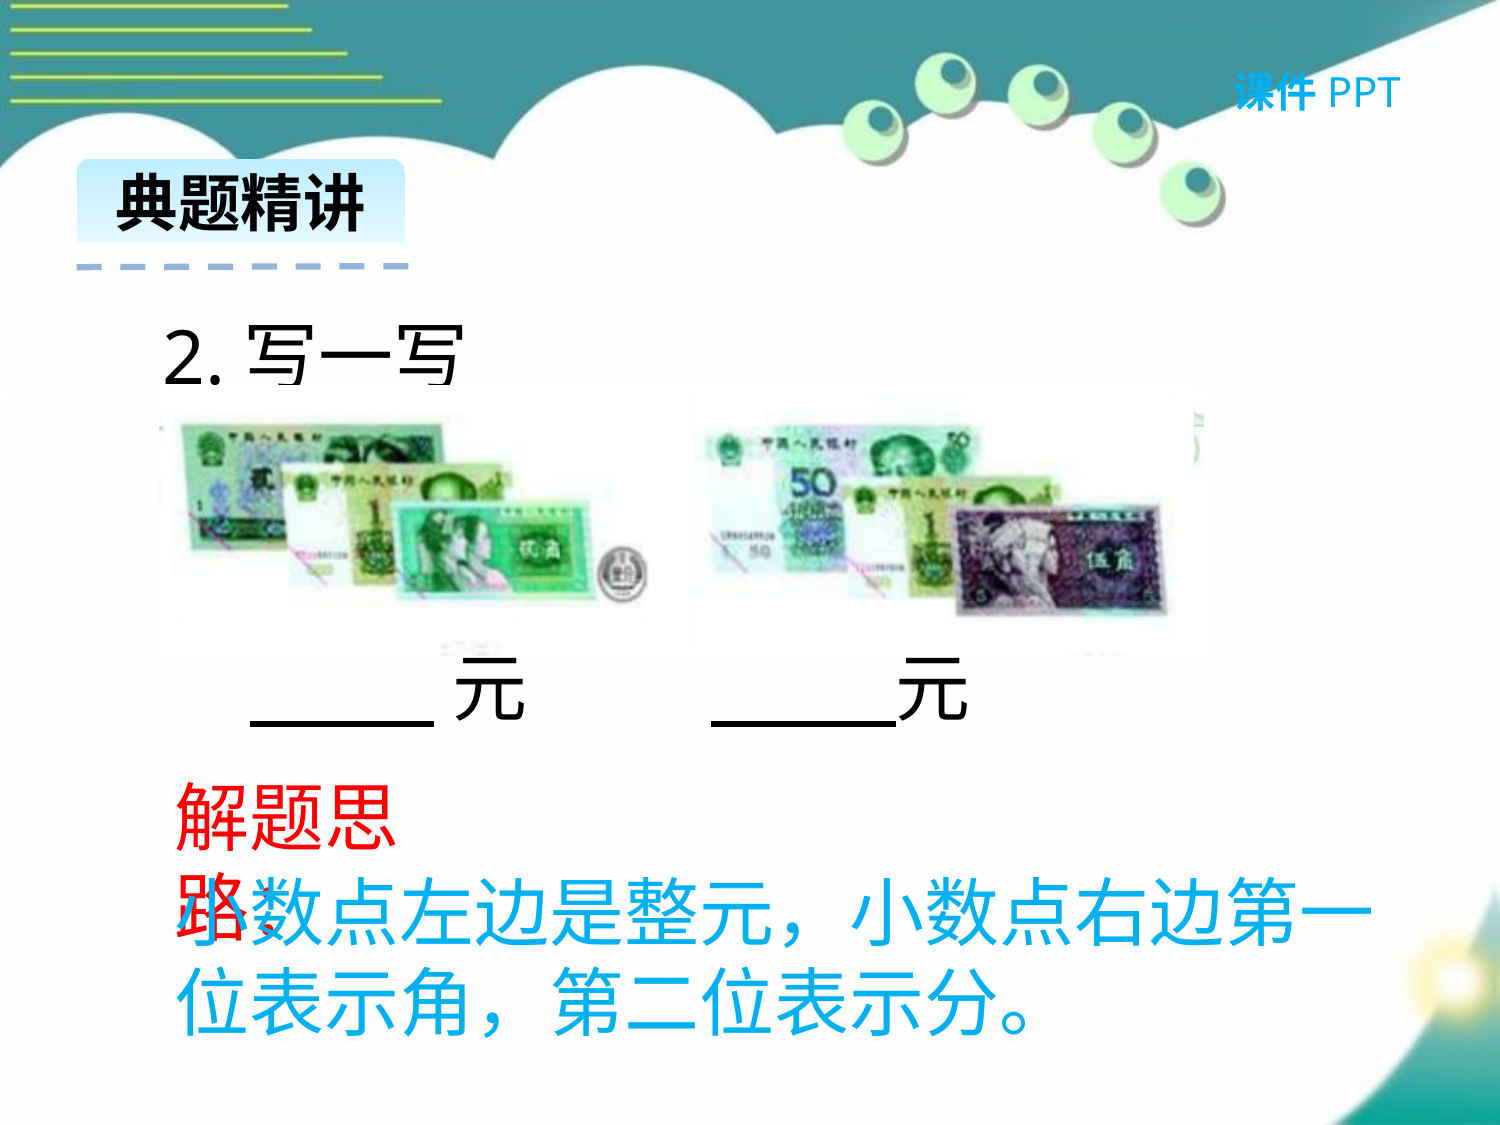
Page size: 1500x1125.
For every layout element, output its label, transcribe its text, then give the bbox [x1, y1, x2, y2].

text_box 2.写一写 [147, 302, 951, 408]
text_box 解题思路： [159, 763, 550, 857]
text_box 元 元 [218, 633, 1263, 738]
text_box 典题精讲 [76, 158, 405, 244]
text_box 课件PPT [1218, 58, 1418, 124]
picture [0, 0, 1500, 1125]
text_box 小数点左边是整元，小数点右边第一位表示角，第二位表示分。 [159, 857, 1402, 1053]
